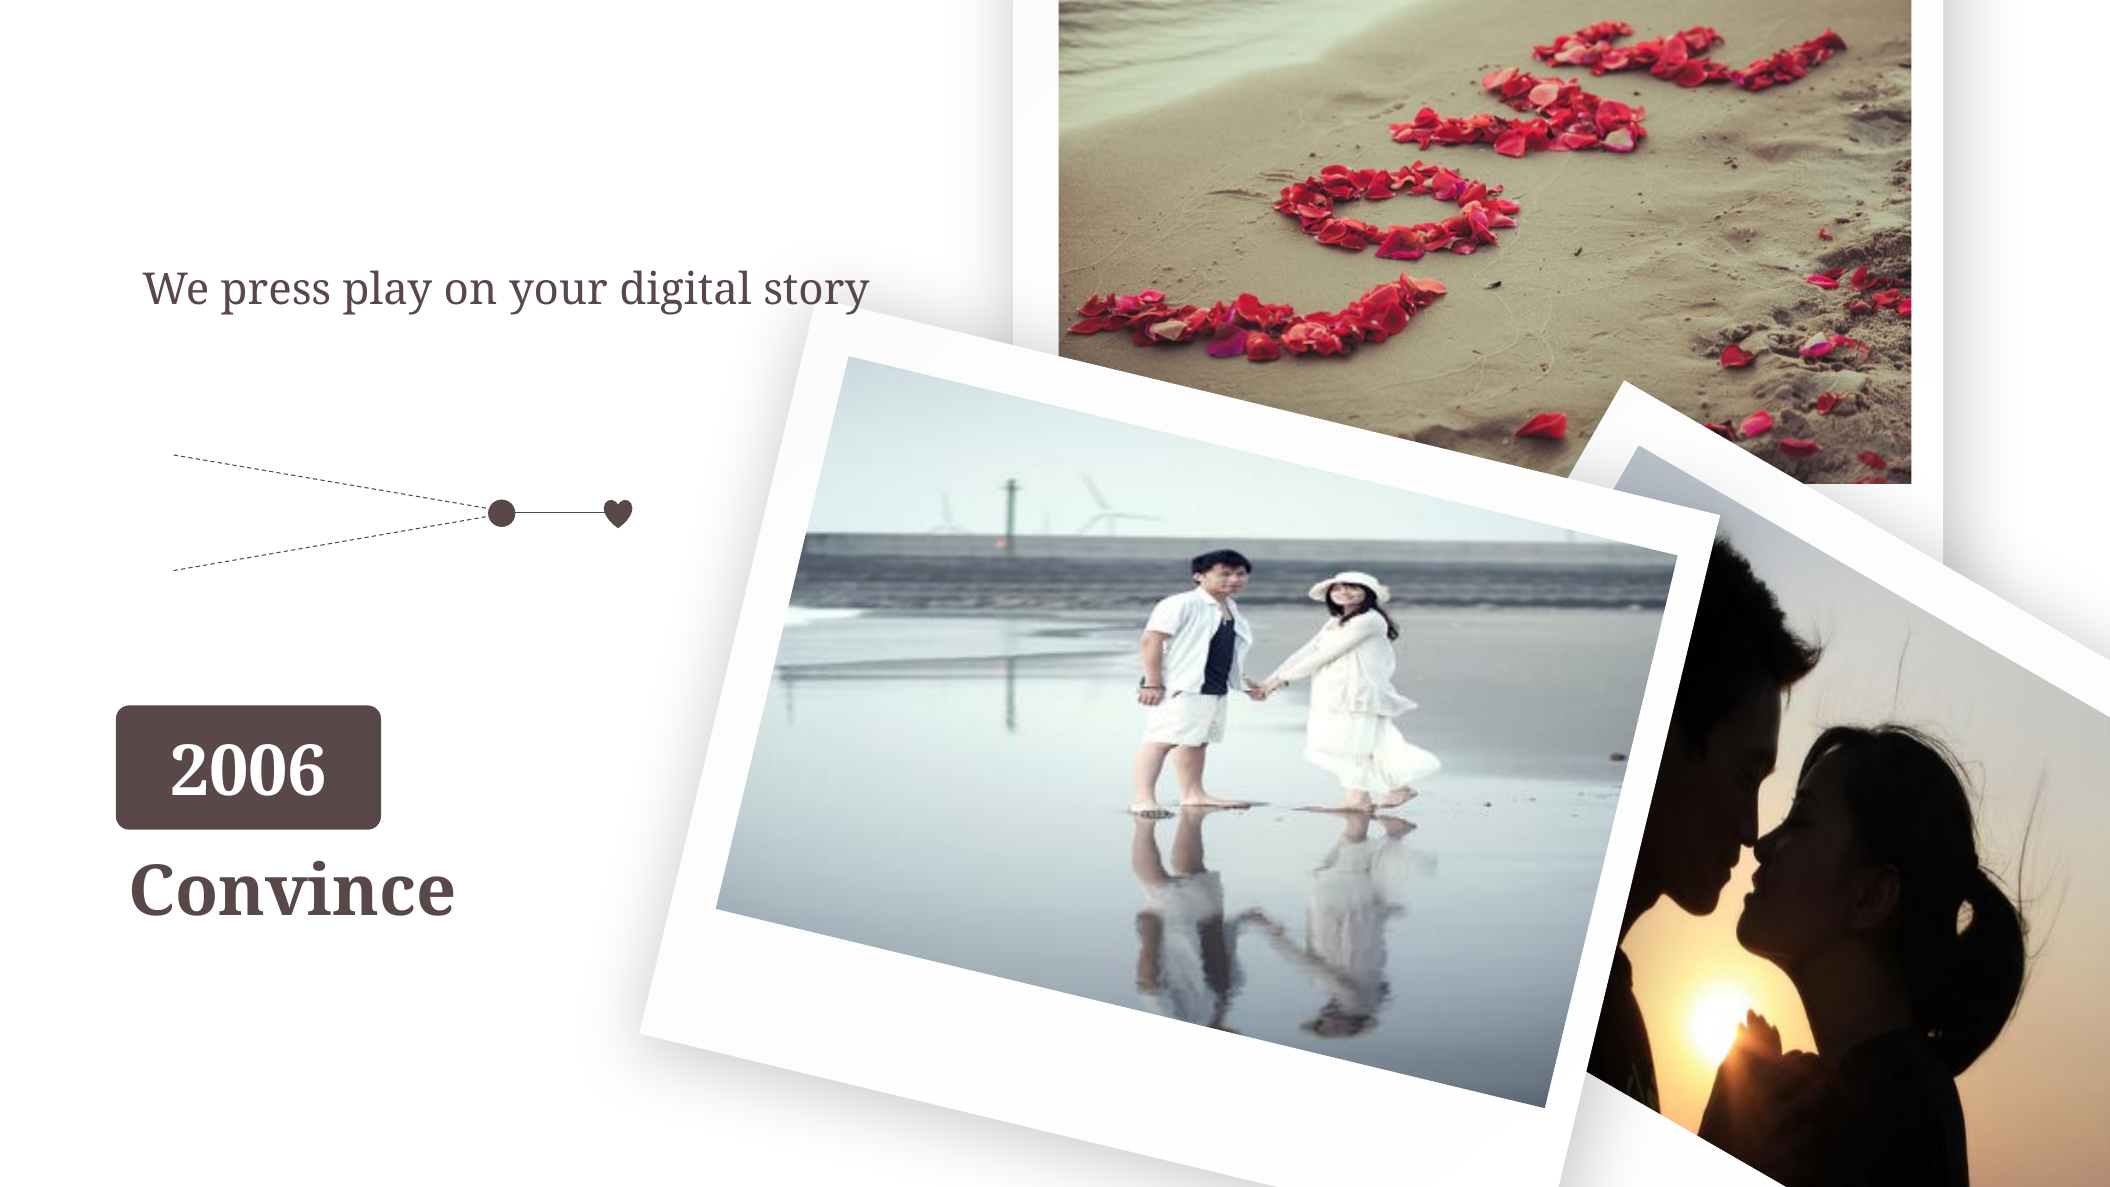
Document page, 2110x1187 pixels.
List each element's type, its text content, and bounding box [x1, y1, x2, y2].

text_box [1372, 561, 2110, 1187]
text_box 2006 [114, 704, 383, 831]
text_box [603, 499, 633, 529]
text_box We press play on your digital story [115, 226, 929, 321]
picture [839, 356, 1011, 395]
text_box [1013, 0, 1944, 561]
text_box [173, 512, 512, 571]
text_box Convince [113, 837, 675, 937]
text_box [512, 513, 516, 523]
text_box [173, 454, 516, 513]
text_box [714, 395, 1645, 1153]
